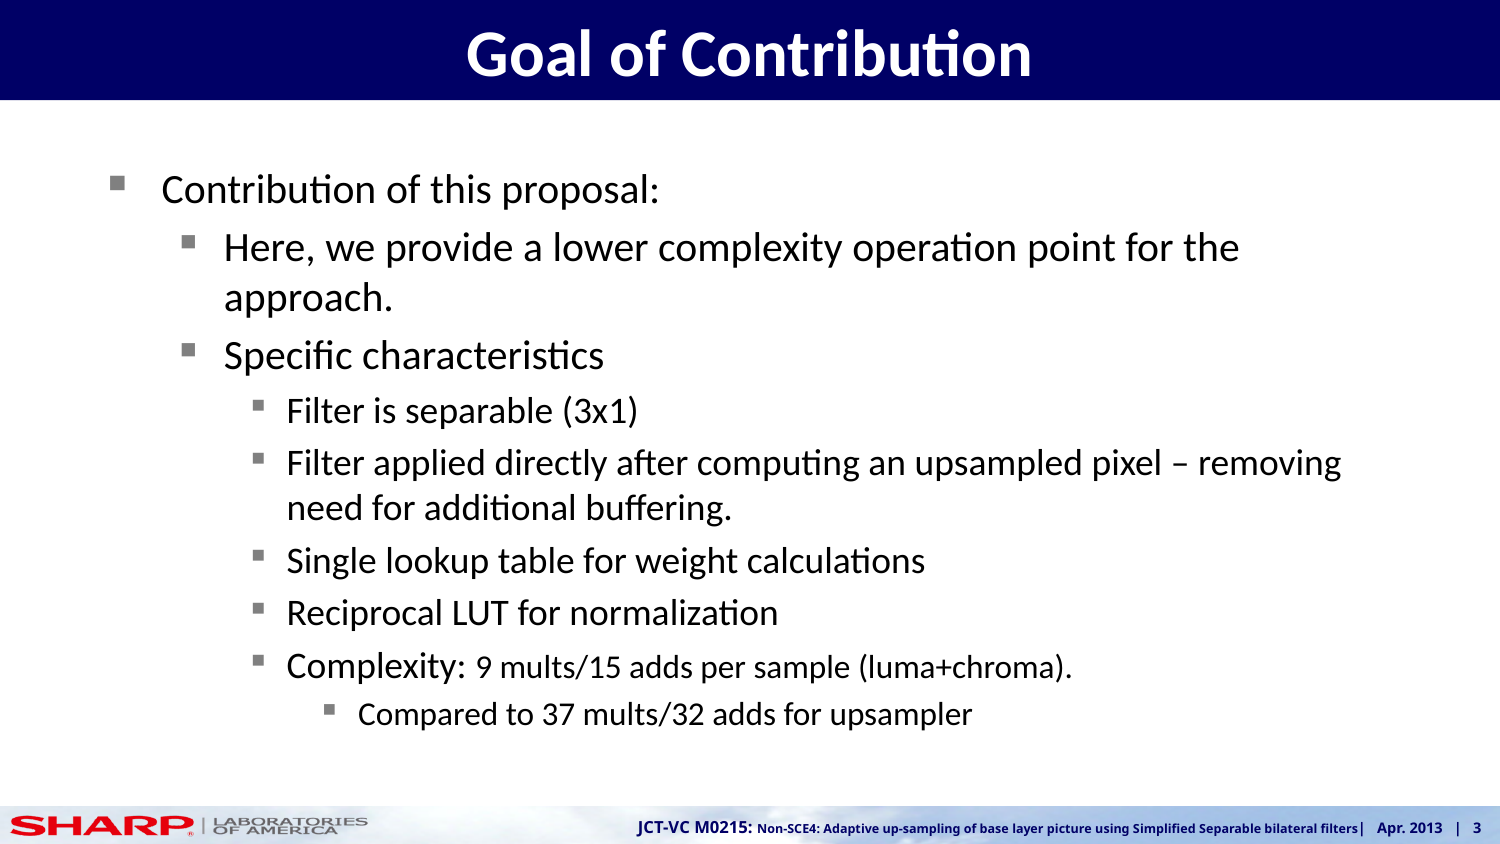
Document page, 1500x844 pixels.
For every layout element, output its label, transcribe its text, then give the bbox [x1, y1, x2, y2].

list Contribution of this proposal: Here, we provide a lower complexity operation point for the approach. Specific characteristics Filter is separable (3x1) Filter applied directly after computing an upsampled pixel – removing need for additional buffering. Single lookup table for weight calculations Reciprocal LUT for normalization Complexity: 9 mults/15 adds per sample (luma+chroma). Compared to 37 mults/32 adds for upsampler [93, 154, 1432, 754]
picture [0, 806, 1500, 844]
title Goal of Contribution [17, 0, 1484, 101]
